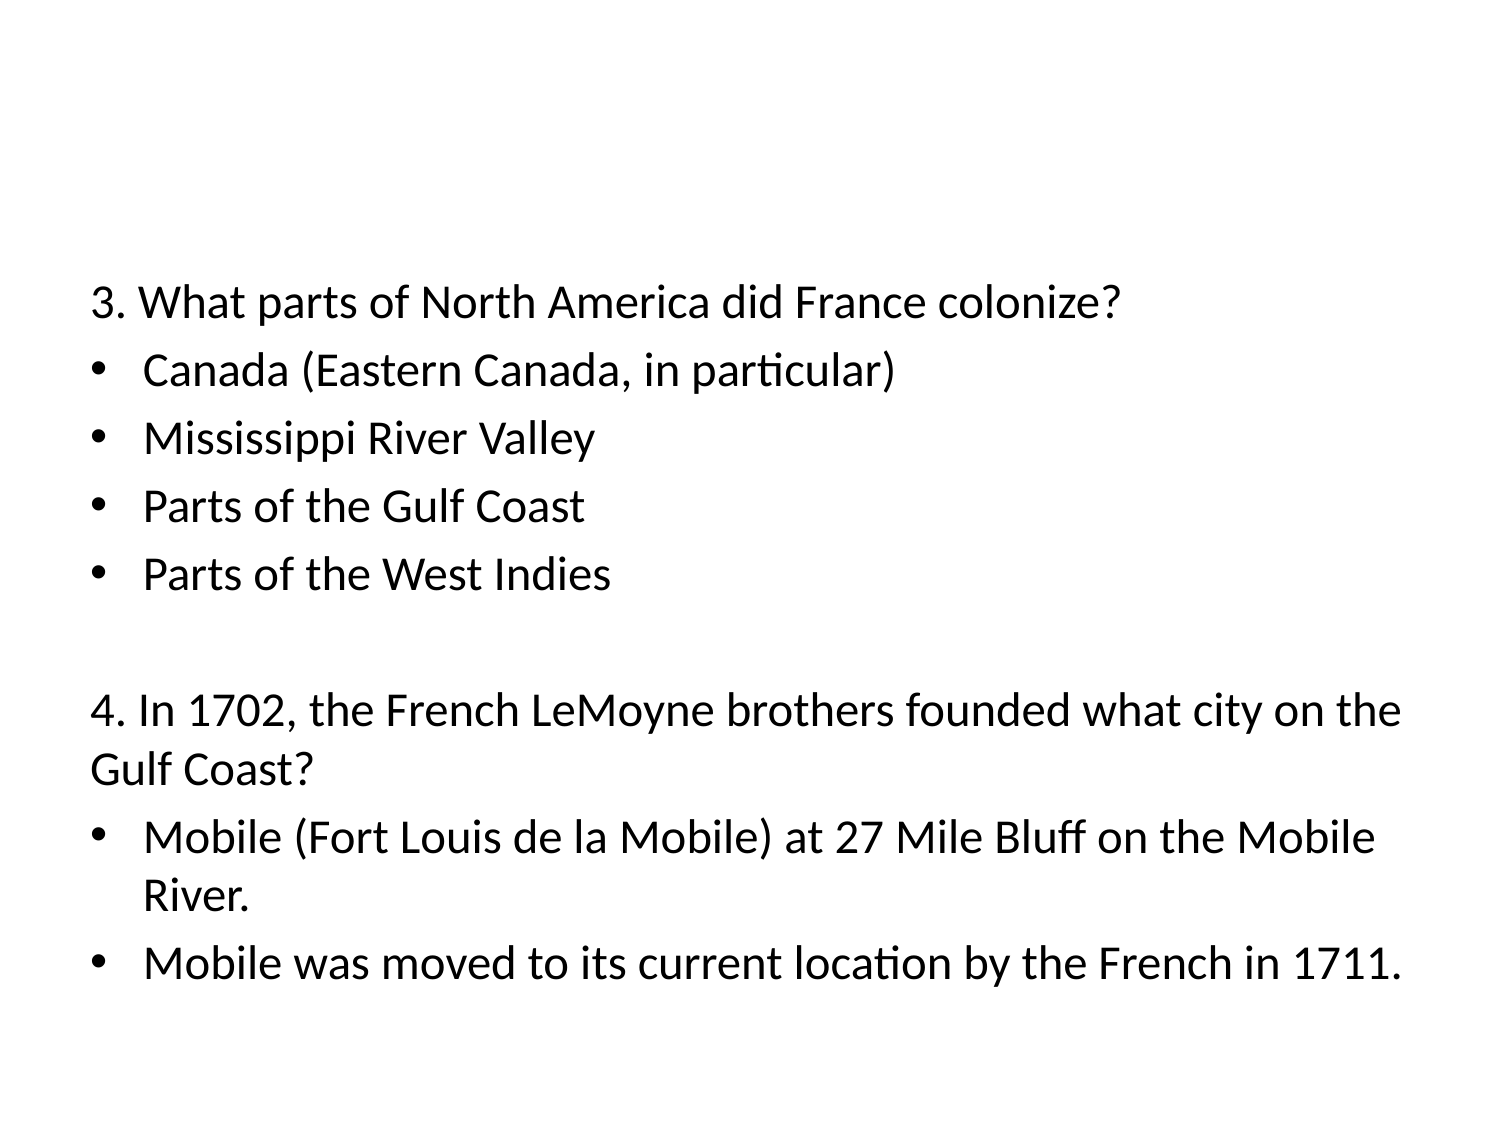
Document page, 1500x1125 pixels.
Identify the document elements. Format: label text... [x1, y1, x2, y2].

list 3. What parts of North America did France colonize? Canada (Eastern Canada, in particular) Mississippi River Valley Parts of the Gulf Coast Parts of the West Indies 4. In 1702, the French LeMoyne brothers founded what city on the Gulf Coast? Mobile (Fort Louis de la Mobile) at 27 Mile Bluff on the Mobile River. Mobile was moved to its current location by the French in 1711. [75, 262, 1425, 1005]
